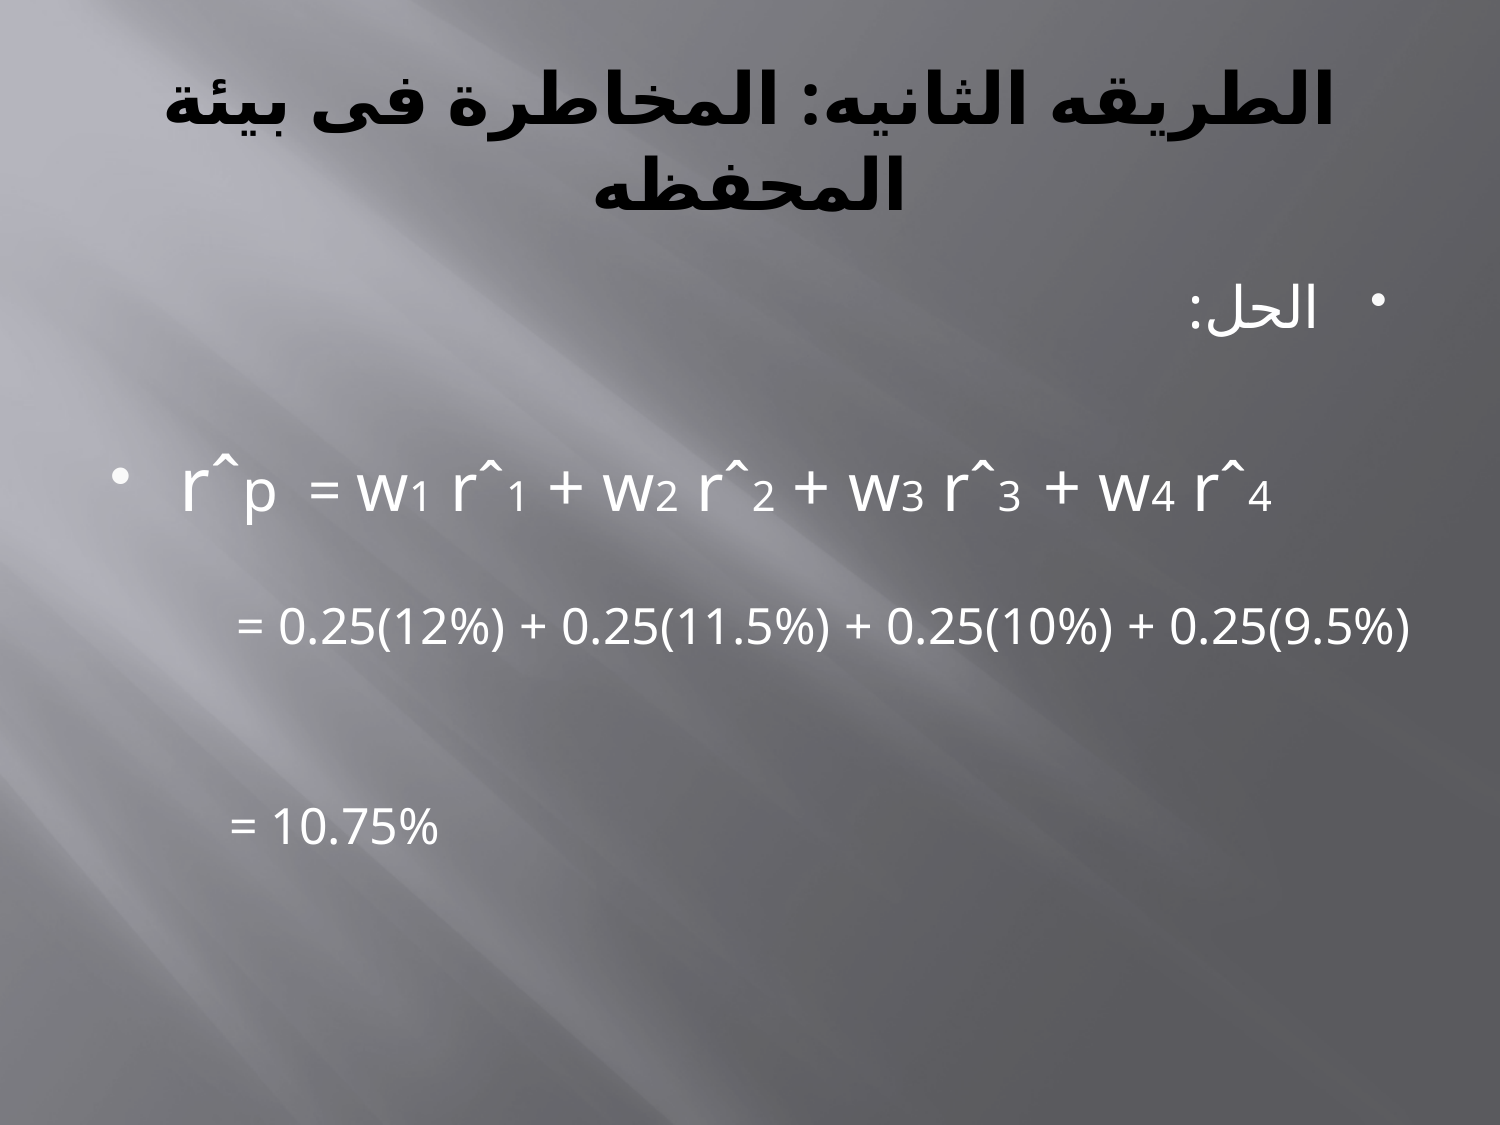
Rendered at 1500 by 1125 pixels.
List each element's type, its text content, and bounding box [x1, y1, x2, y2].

list الحل: rˆp = w1 rˆ1 + w2 rˆ2 + w3 rˆ3 + w4 rˆ4 = 0.25(12%) + 0.25(11.5%) + 0.25(10%) + 0.25(9.5%) = 10.75% [75, 262, 1425, 1035]
title الطريقه الثانيه: المخاطرة فى بيئة المحفظه [75, 45, 1425, 233]
